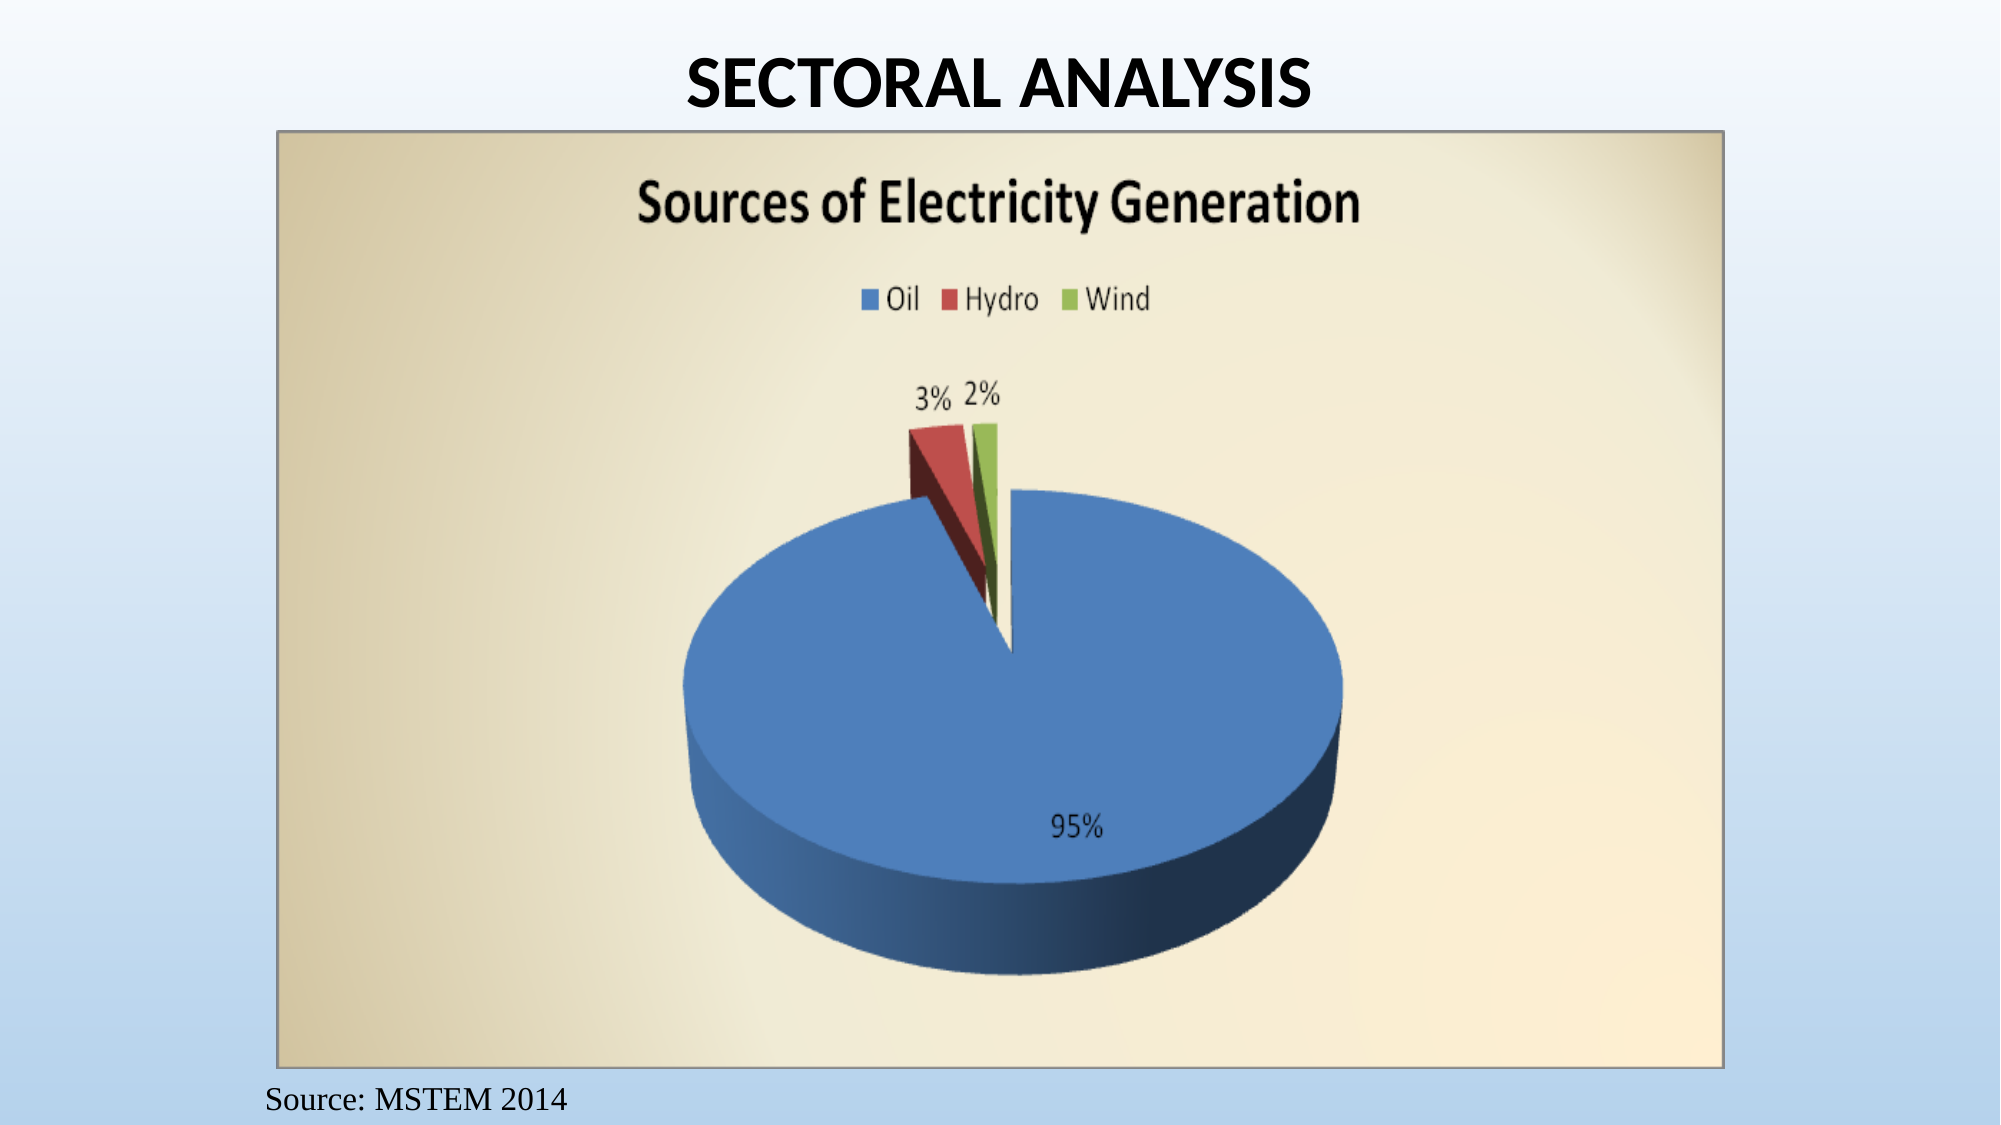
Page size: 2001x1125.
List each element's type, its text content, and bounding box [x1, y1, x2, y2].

text_box Source: MSTEM 2014 [249, 1069, 1200, 1124]
picture [274, 130, 1725, 1069]
text_box SECTORAL ANALYSIS [249, 24, 1750, 130]
